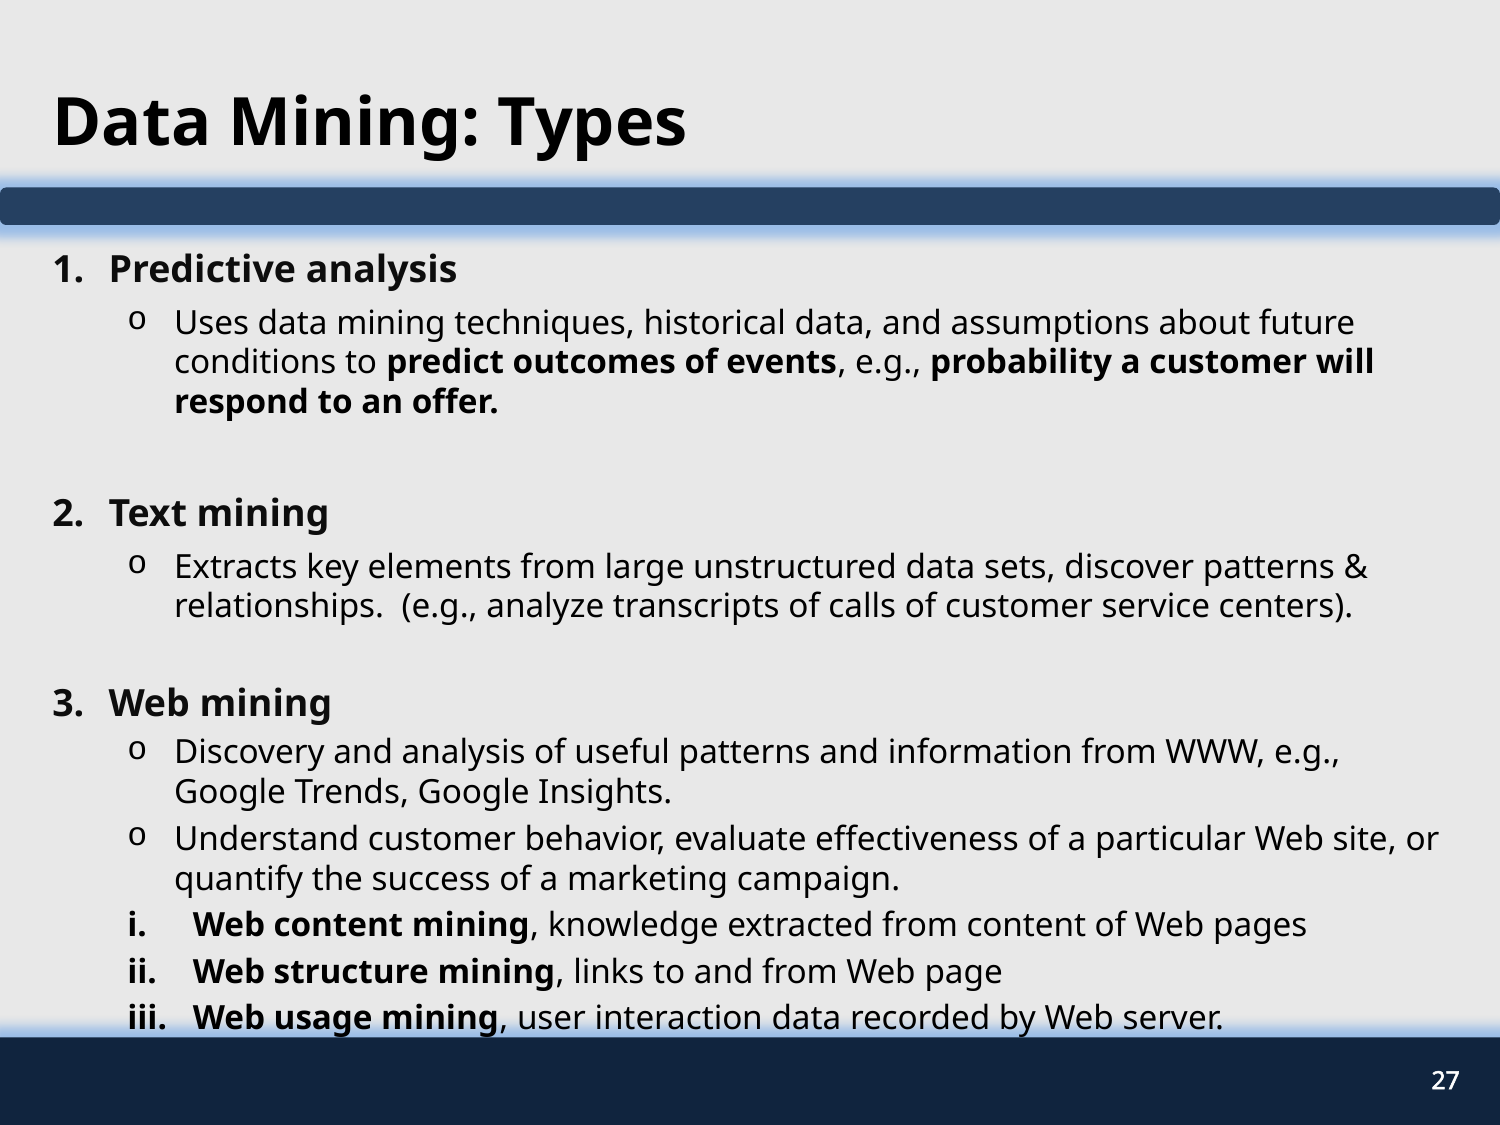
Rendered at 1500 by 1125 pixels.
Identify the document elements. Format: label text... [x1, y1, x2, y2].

title Data Mining: Types [37, 62, 1338, 176]
slide_number 27 [1412, 1050, 1475, 1113]
list Predictive analysis Uses data mining techniques, historical data, and assumptions about future conditions to predict outcomes of events, e.g., probability a customer will respond to an offer. Text mining Extracts key elements from large unstructured data sets, discover patterns & relationships. (e.g., analyze transcripts of calls of customer service centers). Web mining Discovery and analysis of useful patterns and information from WWW, e.g., Google Trends, Google Insights. Understand customer behavior, evaluate effectiveness of a particular Web site, or quantify the success of a marketing campaign. Web content mining, knowledge extracted from content of Web pages Web structure mining, links to and from Web page Web usage mining, user interaction data recorded by Web server. [37, 237, 1475, 1013]
